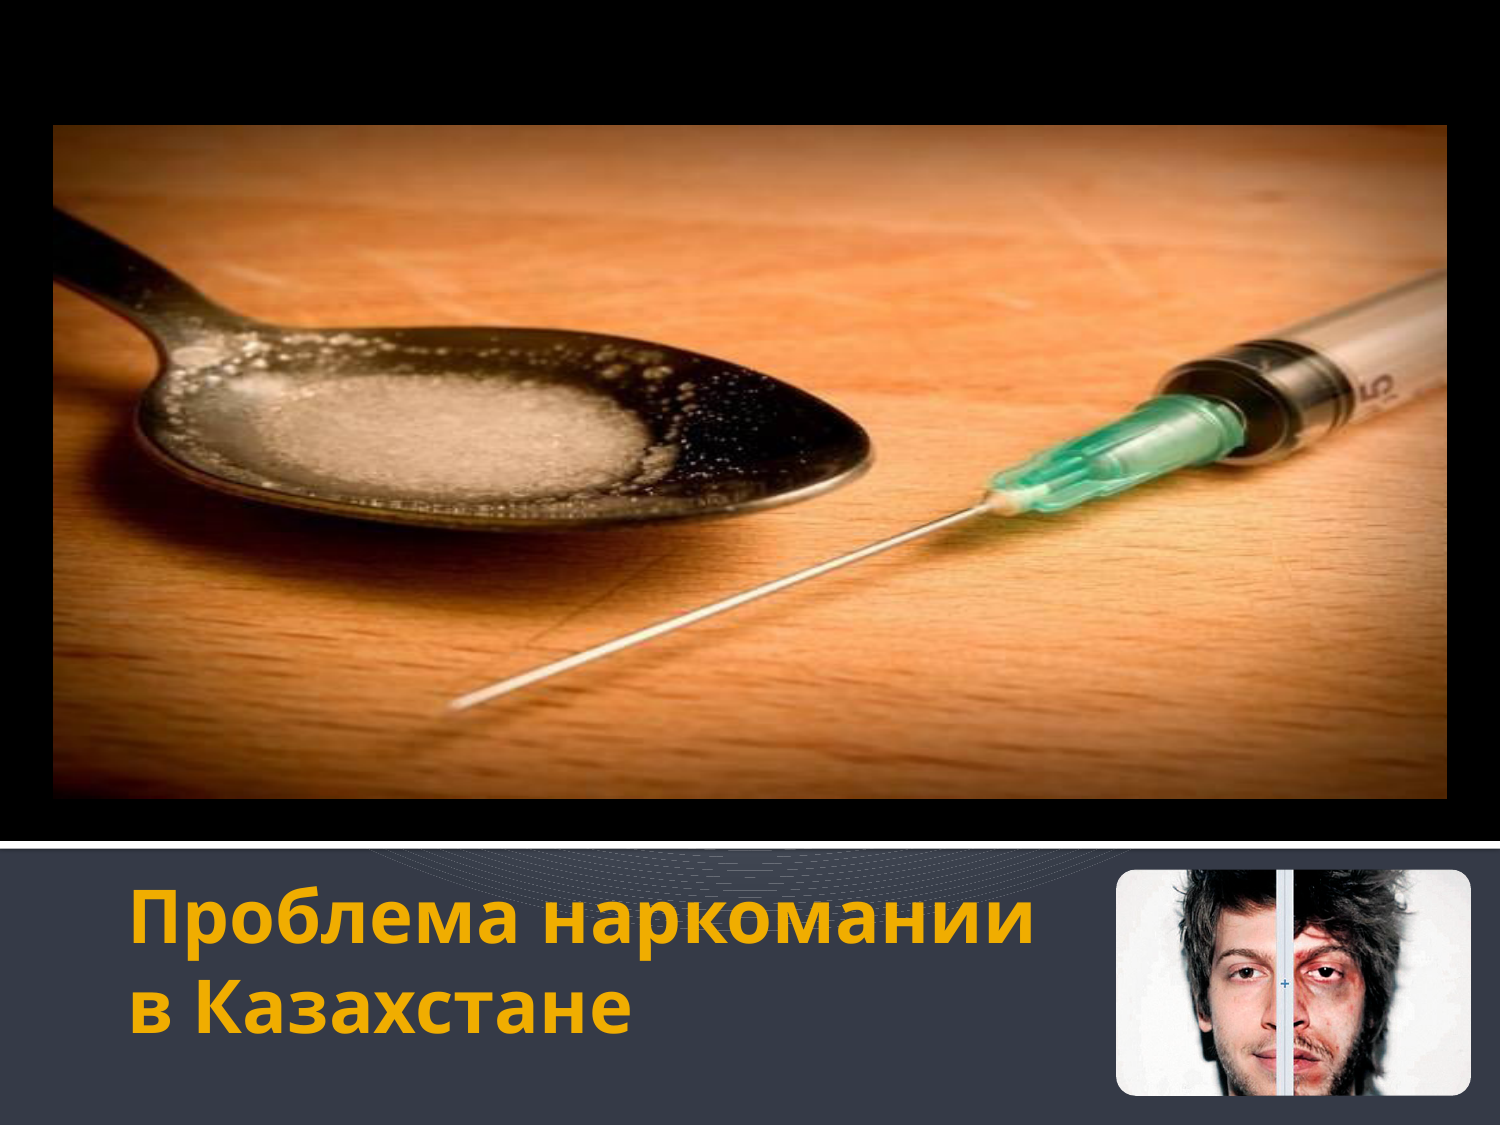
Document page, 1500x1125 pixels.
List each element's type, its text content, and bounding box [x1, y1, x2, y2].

title Проблема наркомании в Казахстане [112, 869, 1069, 1125]
picture [1116, 869, 1471, 1096]
picture [53, 125, 1447, 799]
